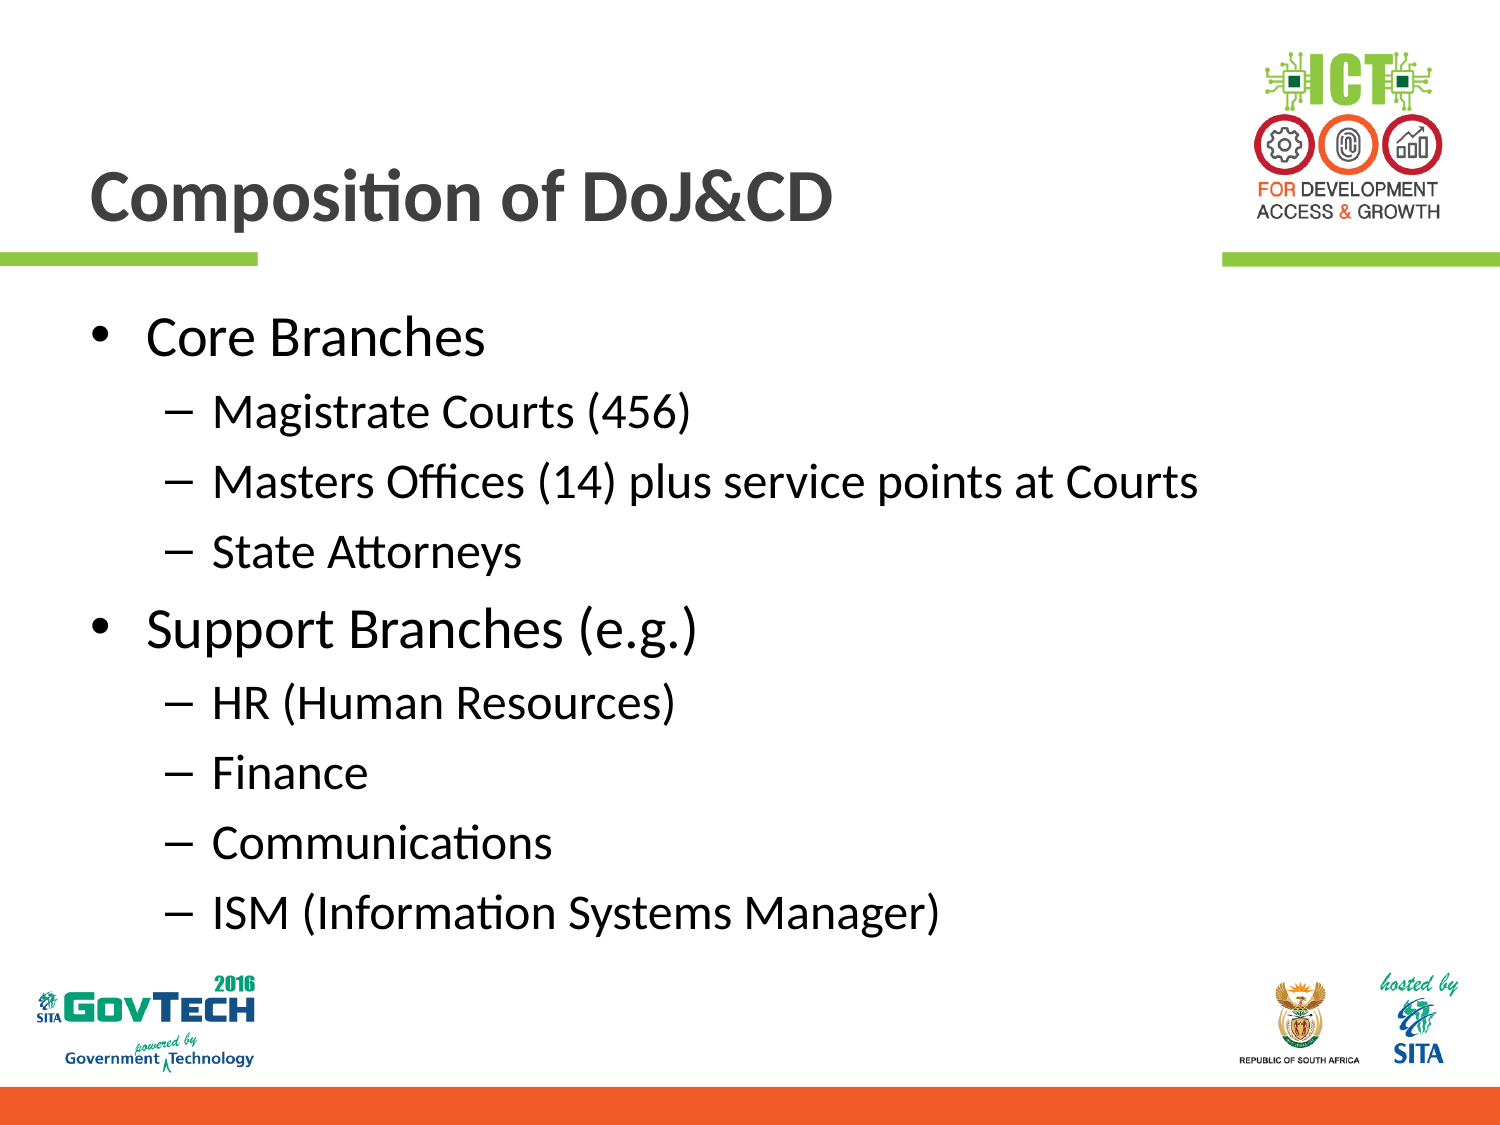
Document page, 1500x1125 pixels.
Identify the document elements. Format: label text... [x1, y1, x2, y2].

list Core Branches Magistrate Courts (456) Masters Offices (14) plus service points at Courts State Attorneys Support Branches (e.g.) HR (Human Resources) Finance Communications ISM (Information Systems Manager) [75, 290, 1425, 976]
picture [0, 0, 1500, 1125]
title Composition of DoJ&CD [75, 56, 1152, 244]
